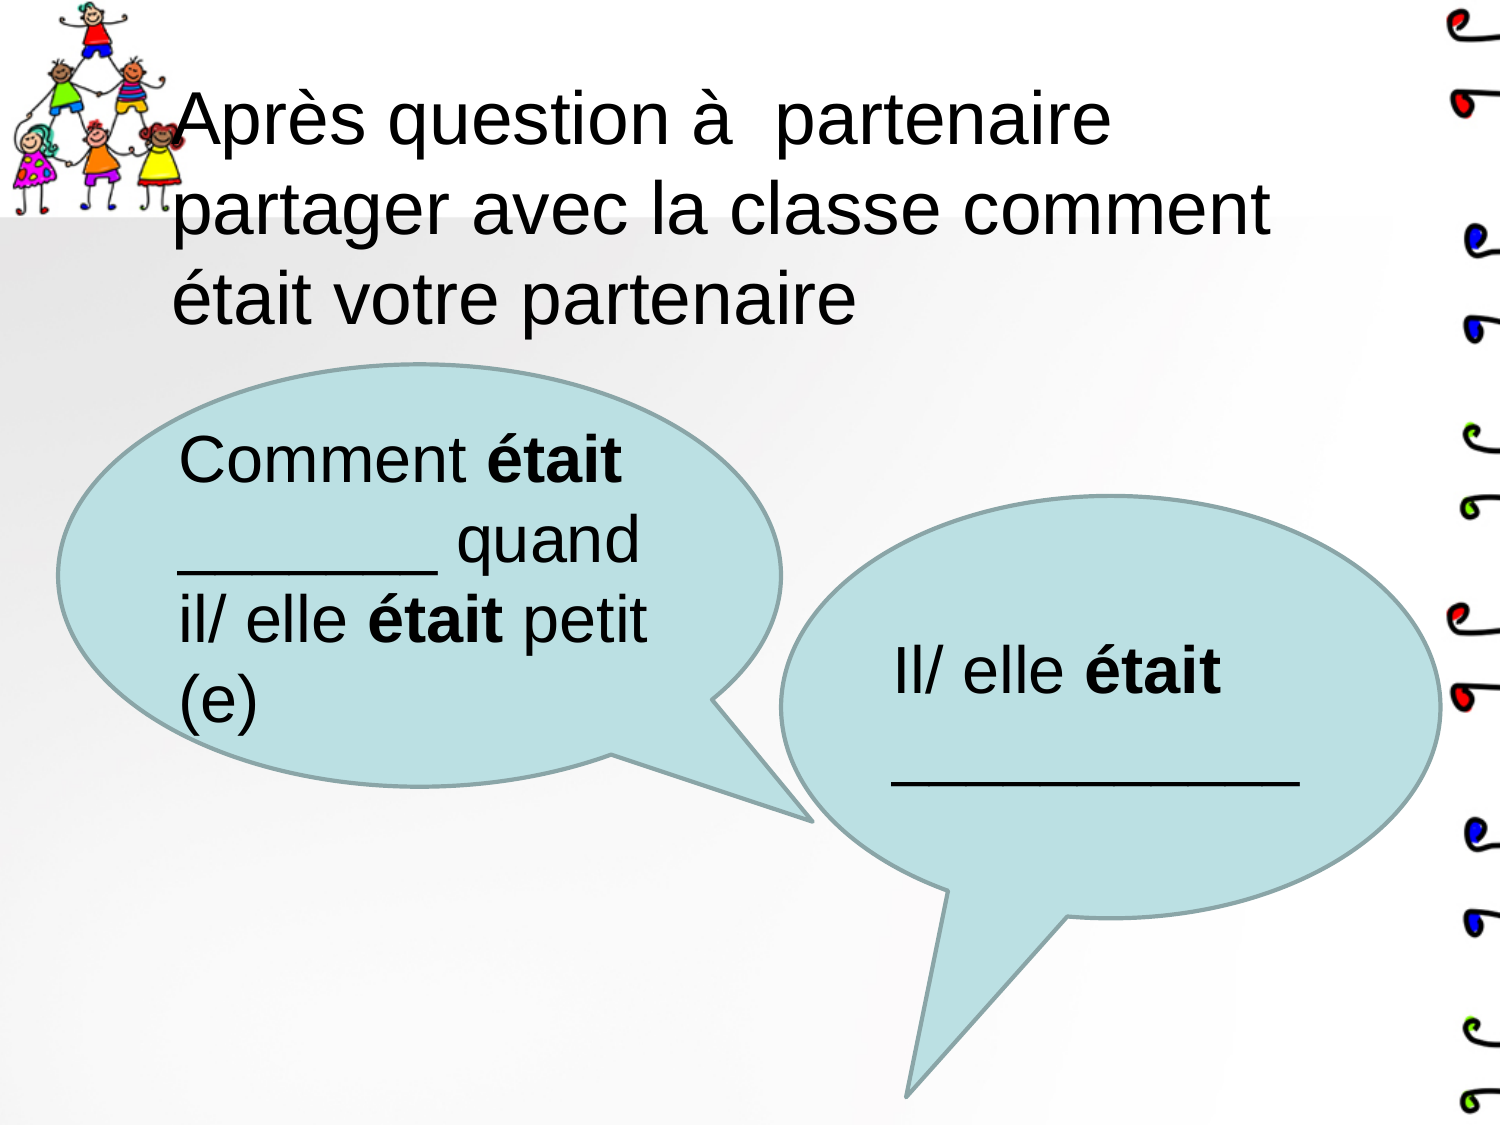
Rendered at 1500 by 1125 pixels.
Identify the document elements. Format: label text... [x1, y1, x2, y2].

text_box Comment était _______ quand il/ elle était petit (e) [55, 362, 815, 824]
title Après question à partenaire partager avec la classe comment était votre partenaire [155, 68, 1407, 341]
picture [0, 0, 1500, 1125]
text_box Il/ elle était ___________ [778, 493, 1443, 1100]
